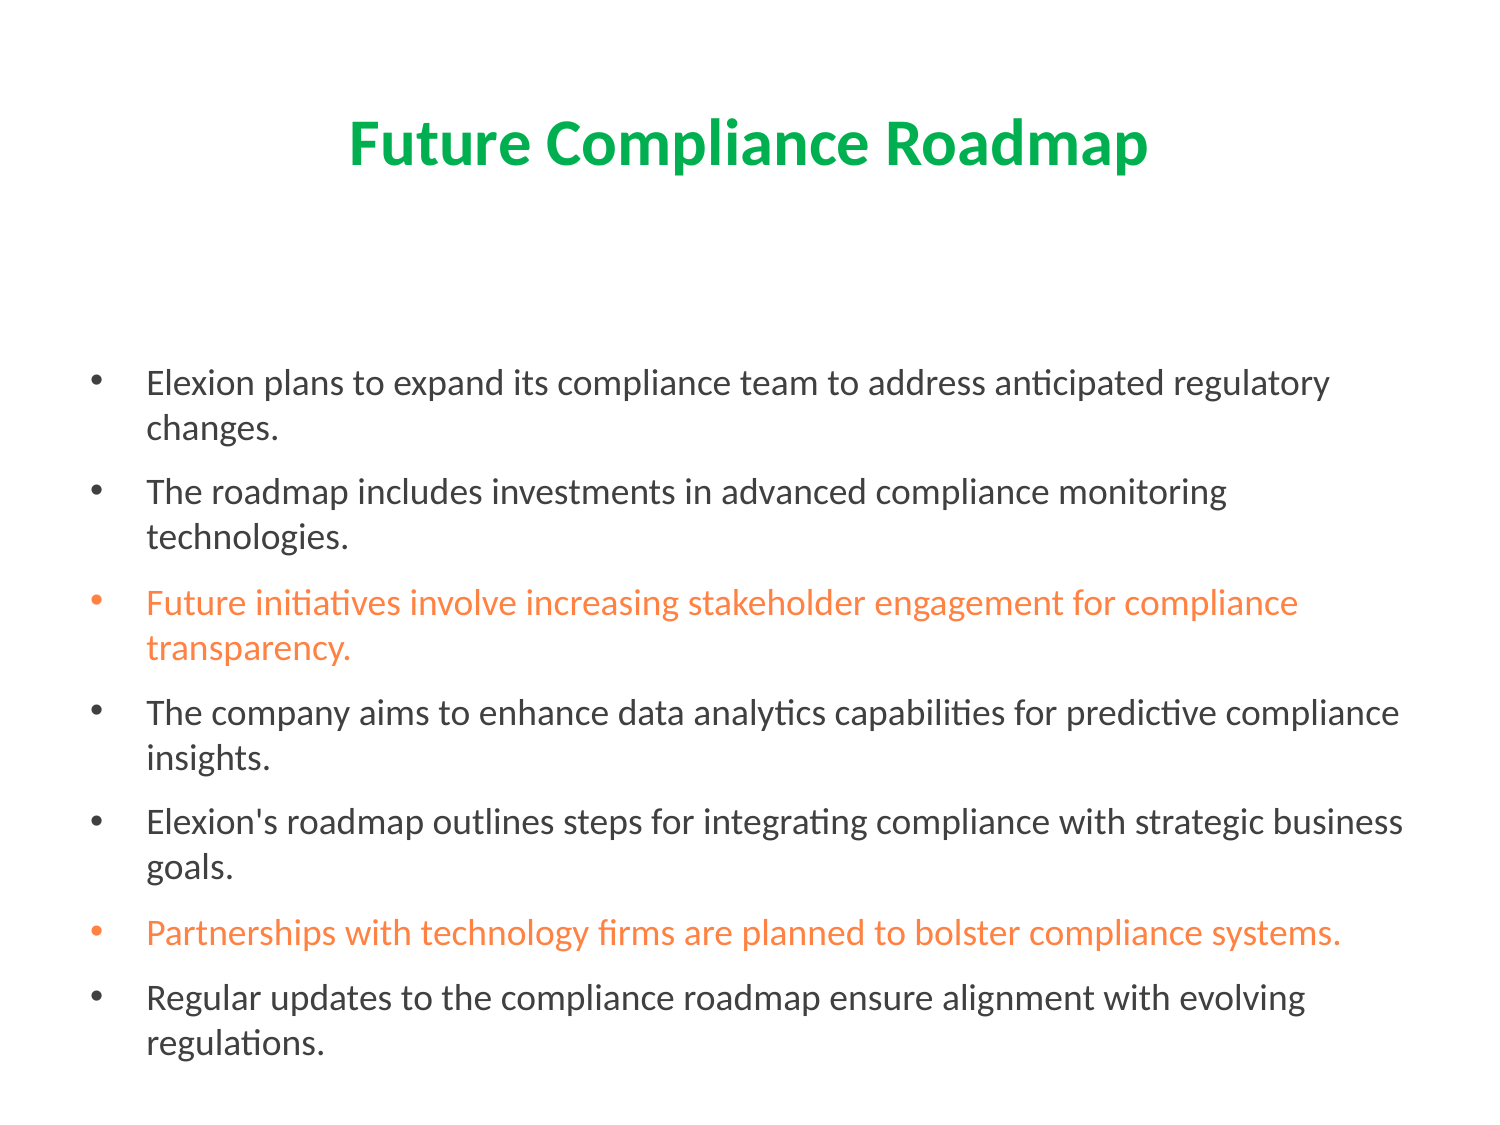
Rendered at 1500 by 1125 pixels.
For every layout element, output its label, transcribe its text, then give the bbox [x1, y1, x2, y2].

list Elexion plans to expand its compliance team to address anticipated regulatory changes. The roadmap includes investments in advanced compliance monitoring technologies. Future initiatives involve increasing stakeholder engagement for compliance transparency. The company aims to enhance data analytics capabilities for predictive compliance insights. Elexion's roadmap outlines steps for integrating compliance with strategic business goals. Partnerships with technology firms are planned to bolster compliance systems. Regular updates to the compliance roadmap ensure alignment with evolving regulations. [75, 262, 1425, 1005]
title Future Compliance Roadmap [75, 45, 1425, 233]
